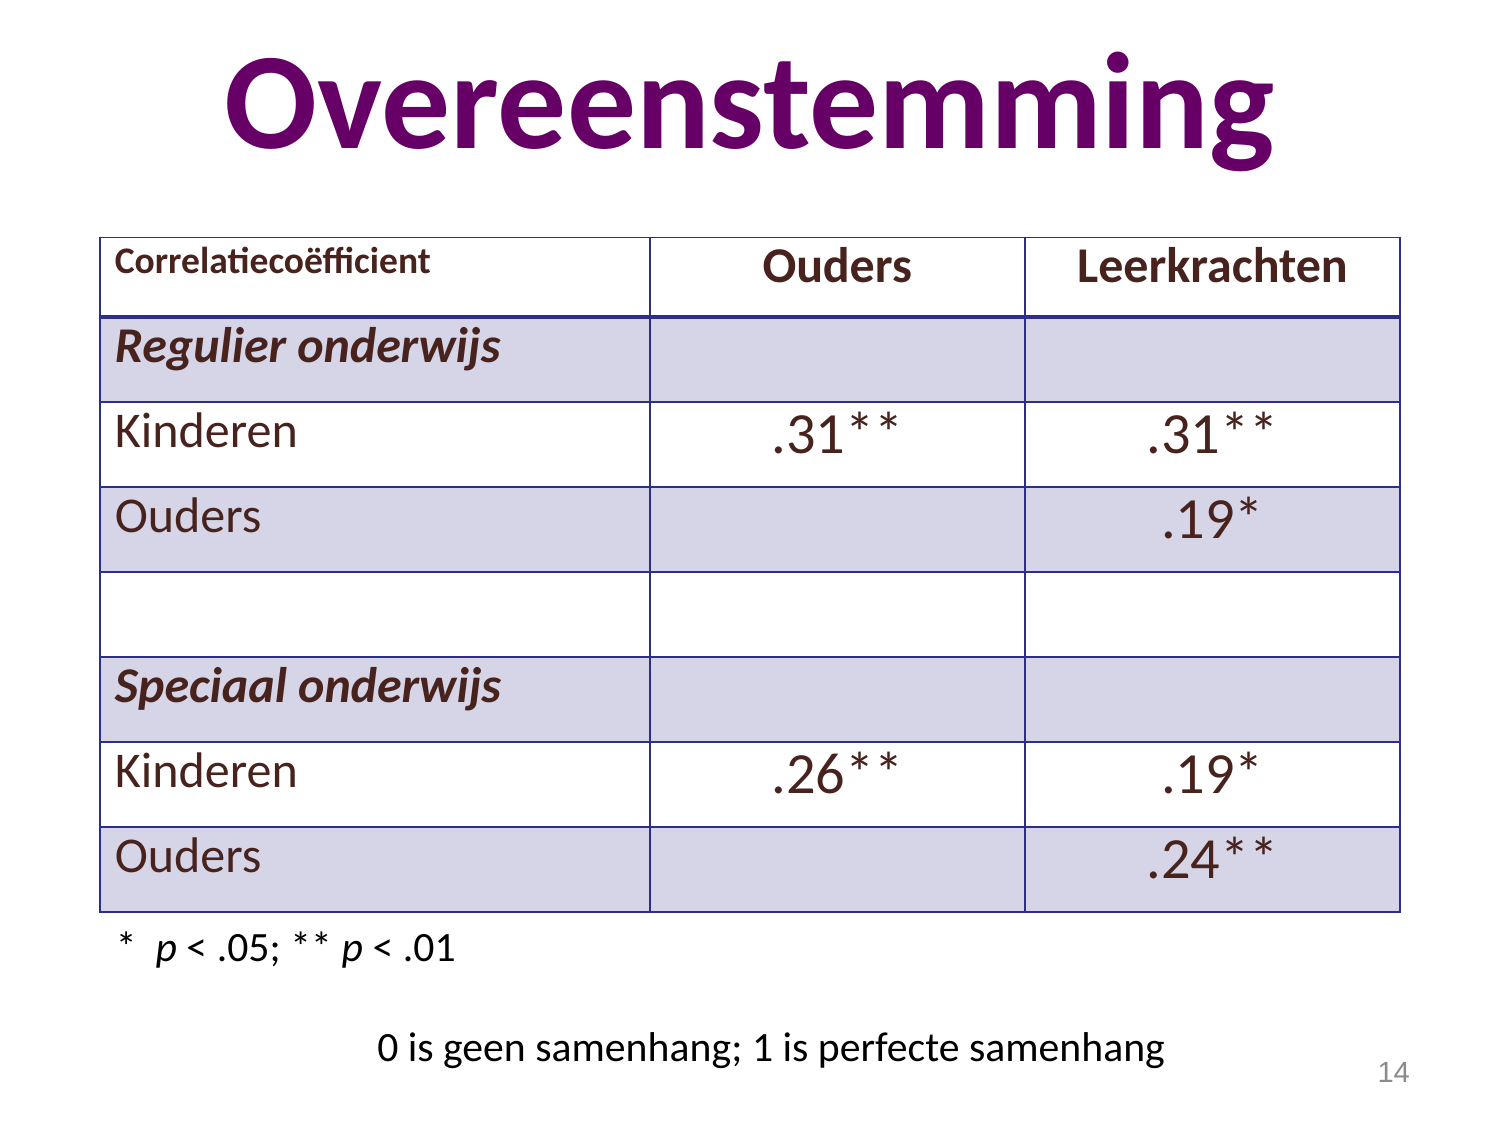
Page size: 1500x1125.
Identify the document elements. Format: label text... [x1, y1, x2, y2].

table_cell .31** [1026, 403, 1399, 486]
slide_number 14 [1074, 1042, 1425, 1103]
table_cell .26** [651, 743, 1024, 826]
table_cell [1026, 658, 1399, 741]
table_cell [1026, 319, 1399, 401]
table_cell .24** [1026, 828, 1399, 911]
table_cell .31** [651, 403, 1024, 486]
table_cell [101, 573, 649, 656]
table_cell [651, 658, 1024, 741]
text_box 0 is geen samenhang; 1 is perfecte samenhang [362, 1012, 1288, 1078]
text_box * p < .05; ** p < .01 [101, 912, 471, 978]
table_header Correlatiecoëfficient [101, 238, 649, 315]
table_cell [651, 319, 1024, 401]
table_cell Ouders [101, 828, 649, 911]
title Overeenstemming [112, 0, 1388, 188]
table_cell [651, 828, 1024, 911]
table_cell Regulier onderwijs [101, 319, 649, 401]
table_cell [1026, 573, 1399, 656]
table_cell .19* [1026, 488, 1399, 571]
table_cell [651, 488, 1024, 571]
table_cell Kinderen [101, 743, 649, 826]
table_header Ouders [651, 238, 1024, 315]
table_cell Speciaal onderwijs [101, 658, 649, 741]
table_header Leerkrachten [1026, 238, 1399, 315]
table_cell [651, 573, 1024, 656]
table_cell Ouders [101, 488, 649, 571]
table_cell Kinderen [101, 403, 649, 486]
table_cell .19* [1026, 743, 1399, 826]
